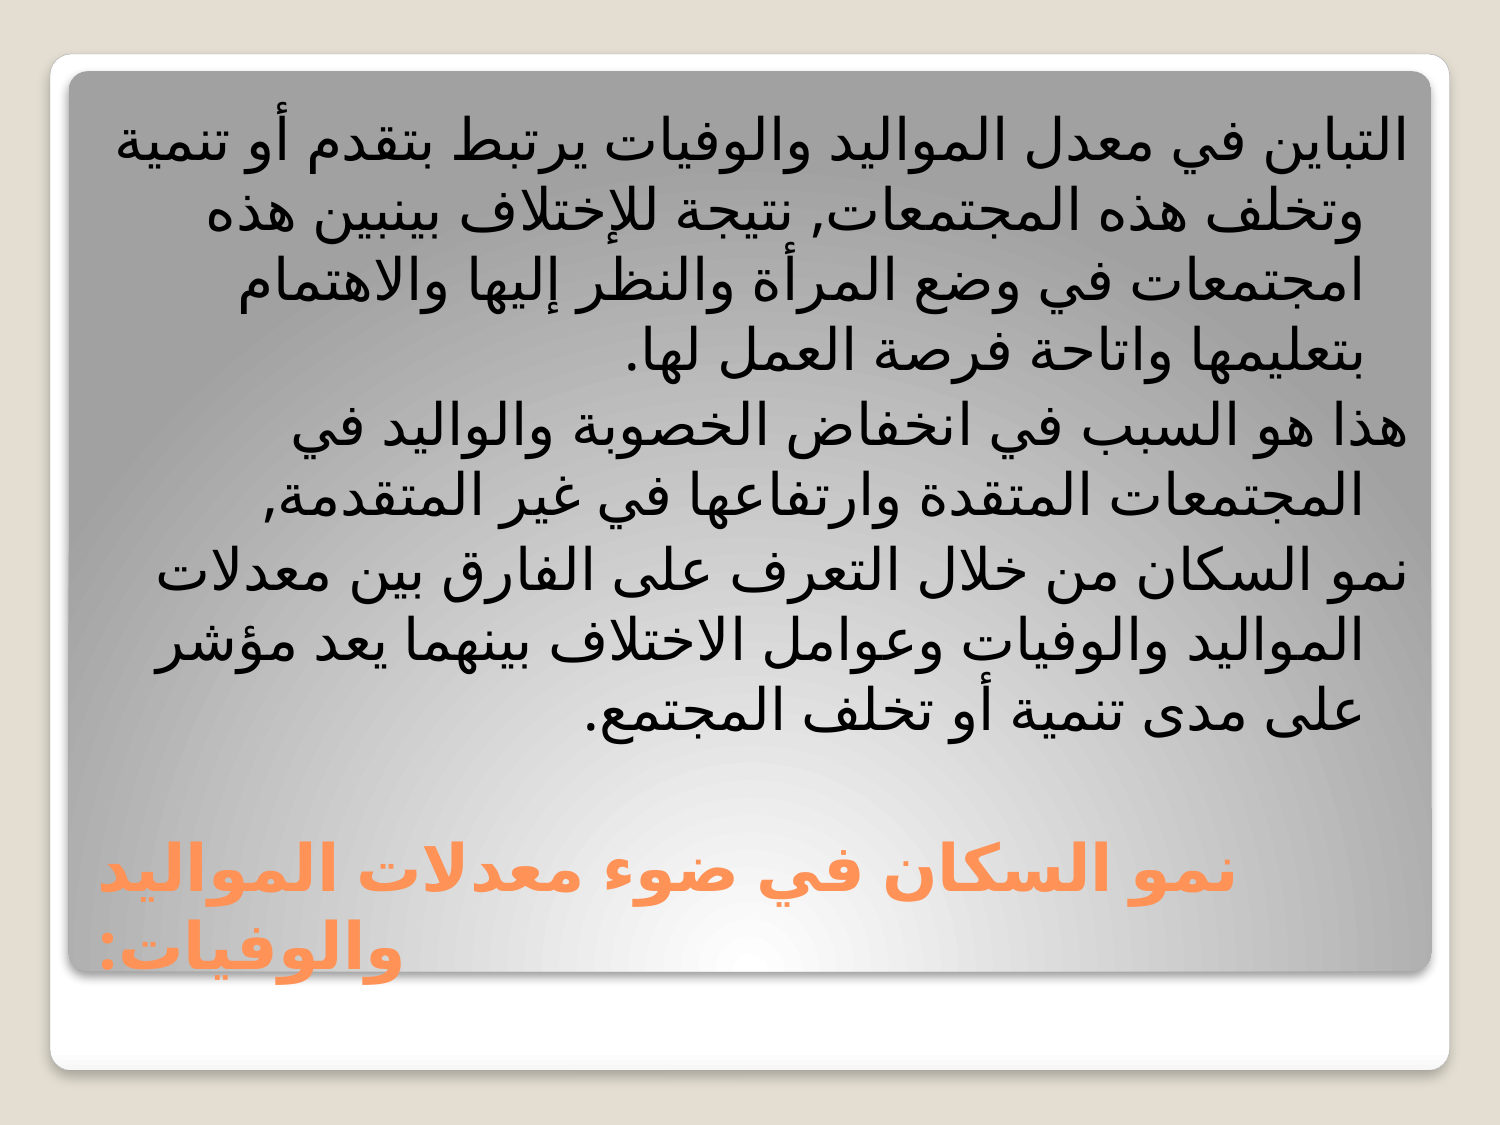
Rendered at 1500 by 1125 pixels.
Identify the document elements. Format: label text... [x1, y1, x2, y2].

title نمو السكان في ضوء معدلات المواليد والوفيات: [82, 817, 1425, 990]
list التباين في معدل المواليد والوفيات يرتبط بتقدم أو تنمية وتخلف هذه المجتمعات, نتيجة للإختلاف بينبين هذه امجتمعات في وضع المرأة والنظر إليها والاهتمام بتعليمها واتاحة فرصة العمل لها. هذا هو السبب في انخفاض الخصوبة والواليد في المجتمعات المتقدة وارتفاعها في غير المتقدمة, نمو السكان من خلال التعرف على الفارق بين معدلات المواليد والوفيات وعوامل الاختلاف بينهما يعد مؤشر على مدى تنمية أو تخلف المجتمع. [82, 86, 1425, 774]
